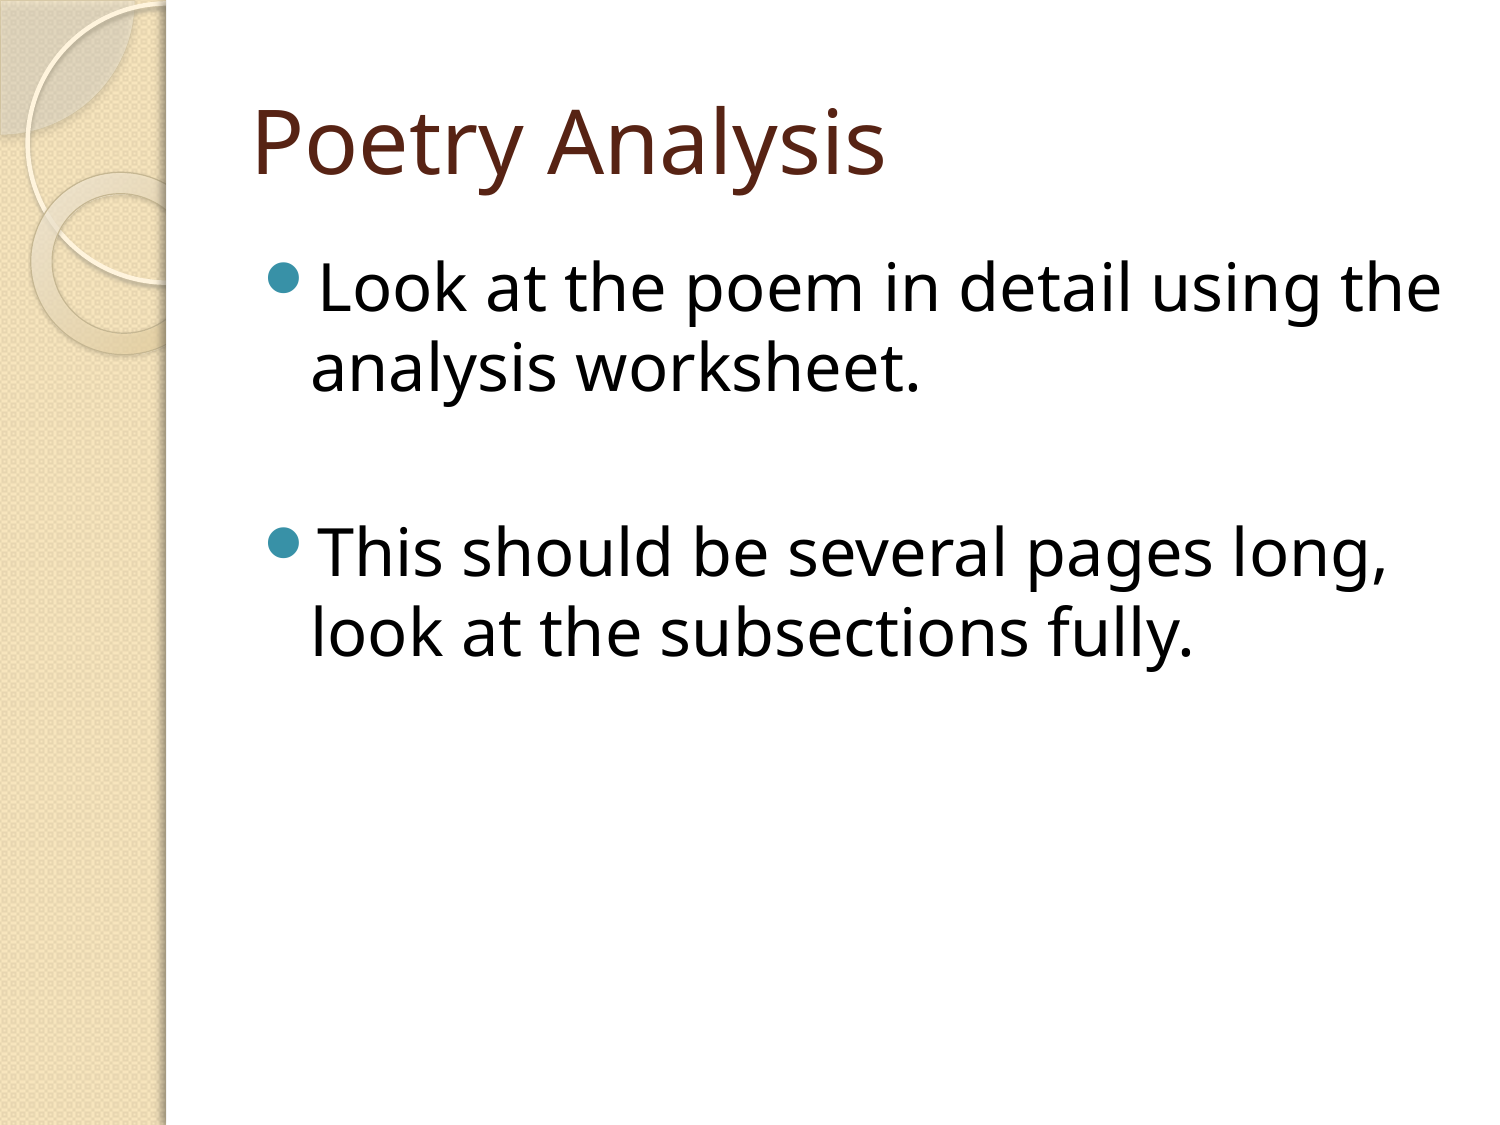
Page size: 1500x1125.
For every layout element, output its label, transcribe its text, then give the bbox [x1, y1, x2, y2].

list Look at the poem in detail using the analysis worksheet. This should be several pages long, look at the subsections fully. [235, 237, 1466, 1025]
title Poetry Analysis [235, 45, 1466, 233]
